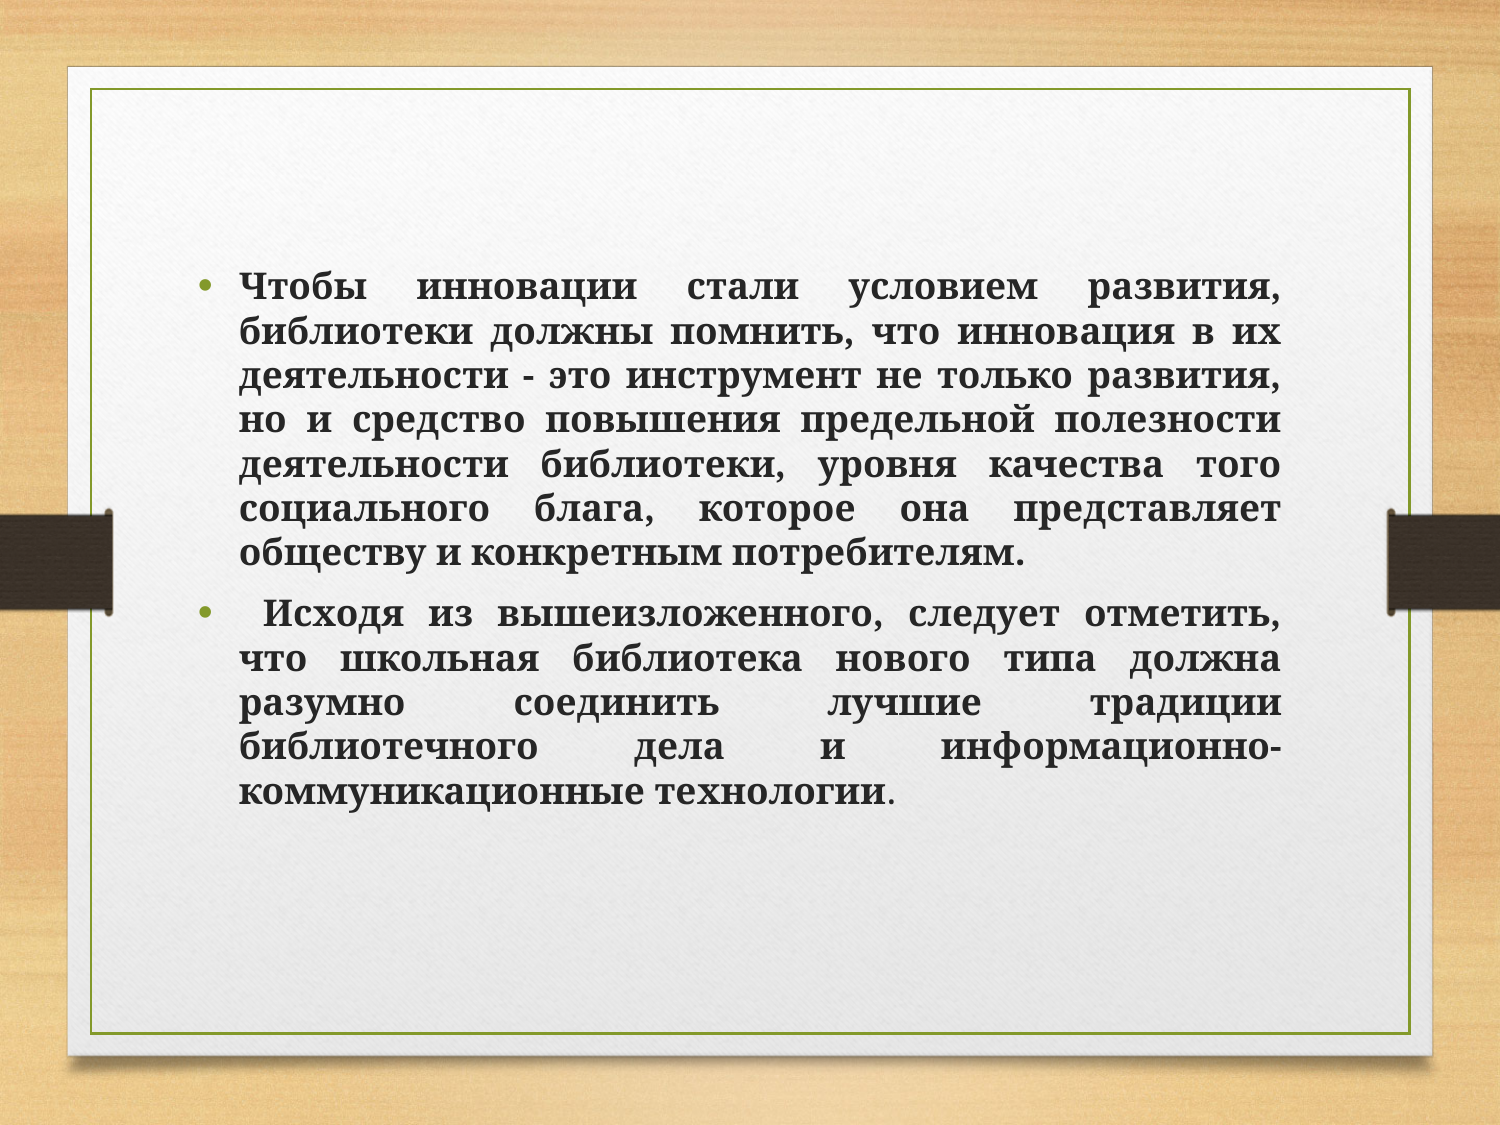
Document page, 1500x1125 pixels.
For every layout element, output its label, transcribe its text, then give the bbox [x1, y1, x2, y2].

picture [0, 0, 1500, 1125]
list Чтобы инновации стали условием развития, библиотеки должны помнить, что инновация в их деятельности - это инструмент не только развития, но и средство повышения предельной полезности деятельности библиотеки, уровня качества того социального блага, которое она представляет обществу и конкретным потребителям. Исходя из вышеизложенного, следует отметить, что школьная библиотека нового типа должна разумно соединить лучшие традиции библиотечного дела и информационно-коммуникационные технологии. [183, 255, 1299, 821]
